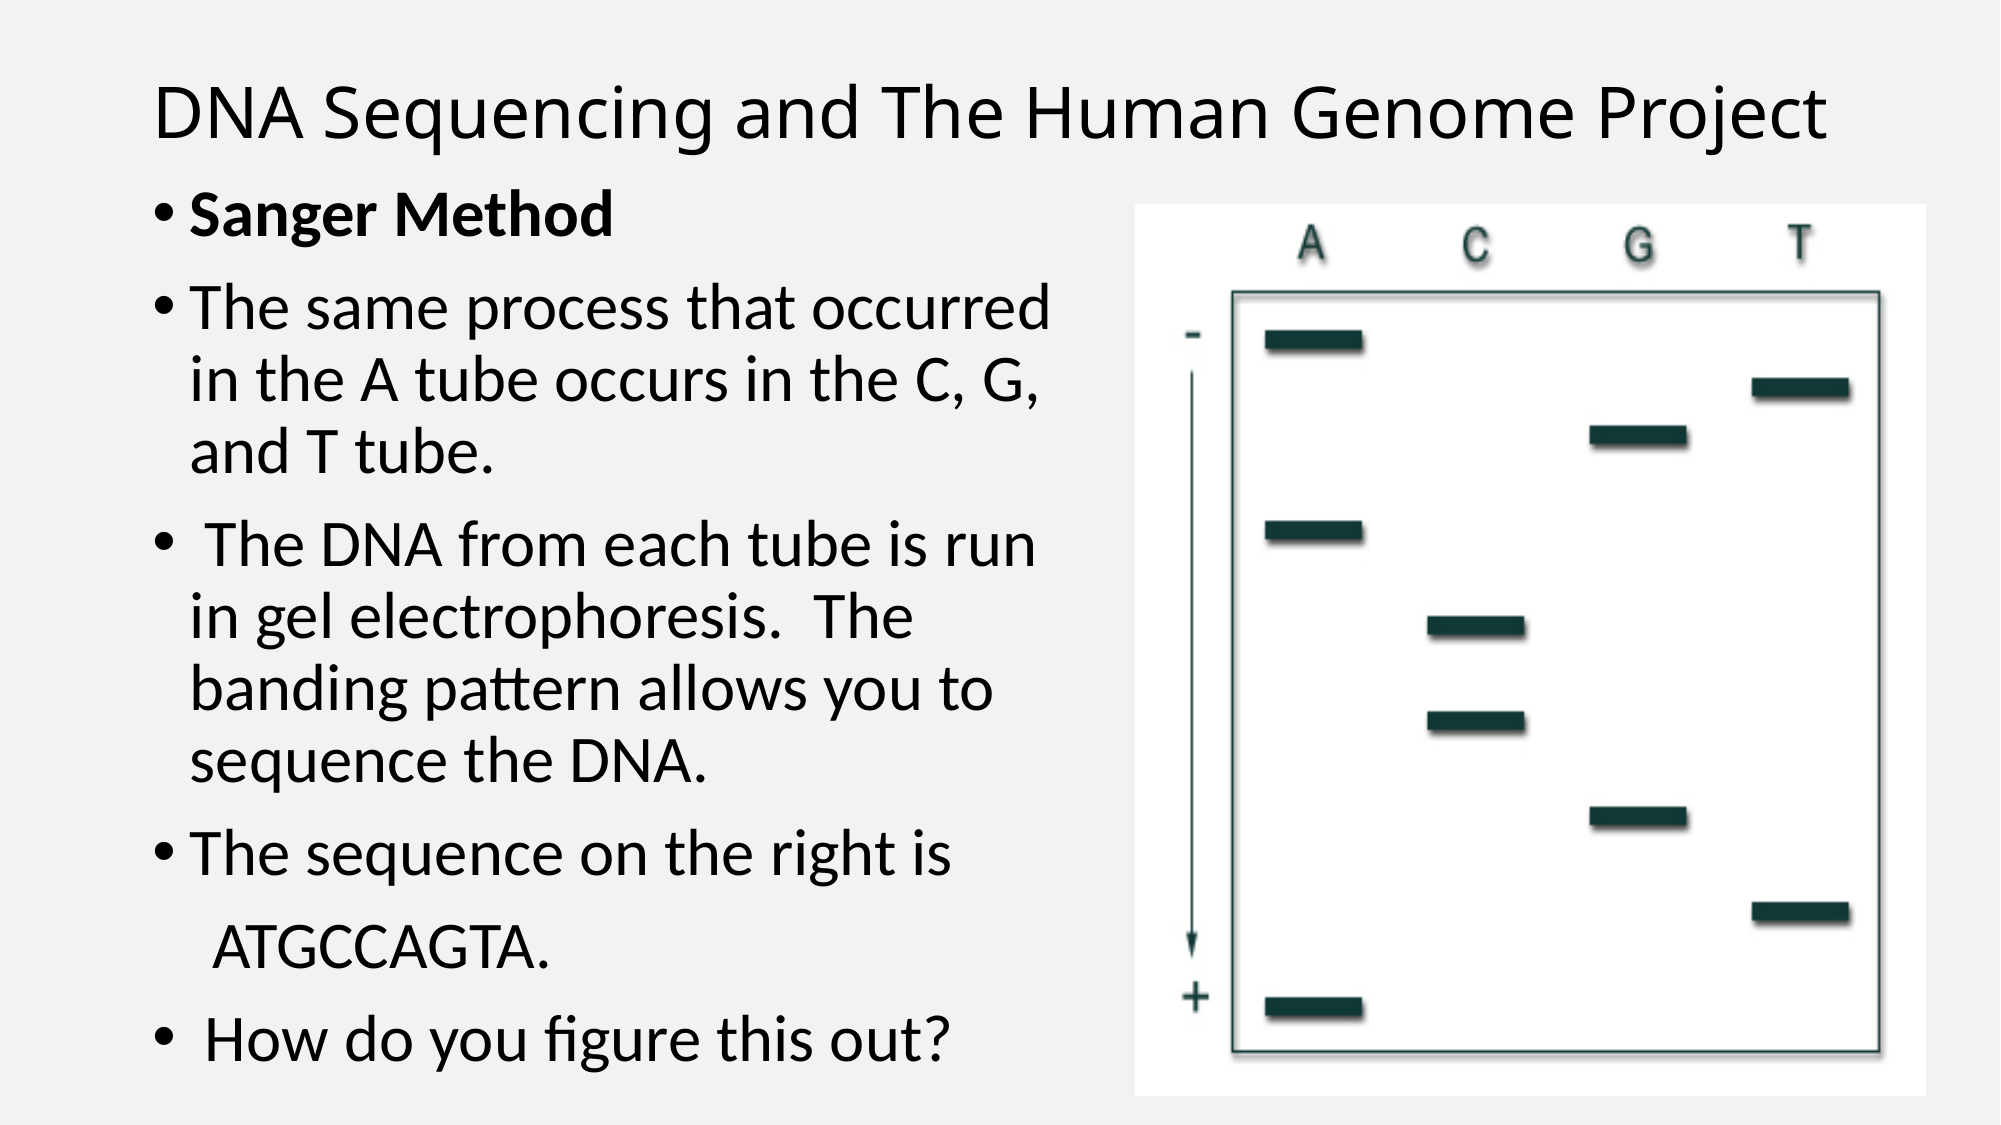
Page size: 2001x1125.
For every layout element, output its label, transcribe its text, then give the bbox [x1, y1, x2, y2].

list Sanger Method The same process that occurred in the A tube occurs in the C, G, and T tube. The DNA from each tube is run in gel electrophoresis. The banding pattern allows you to sequence the DNA. The sequence on the right is ATGCCAGTA. How do you figure this out? [137, 171, 1077, 1125]
title DNA Sequencing and The Human Genome Project [137, 59, 1863, 172]
picture [1135, 204, 1926, 1096]
